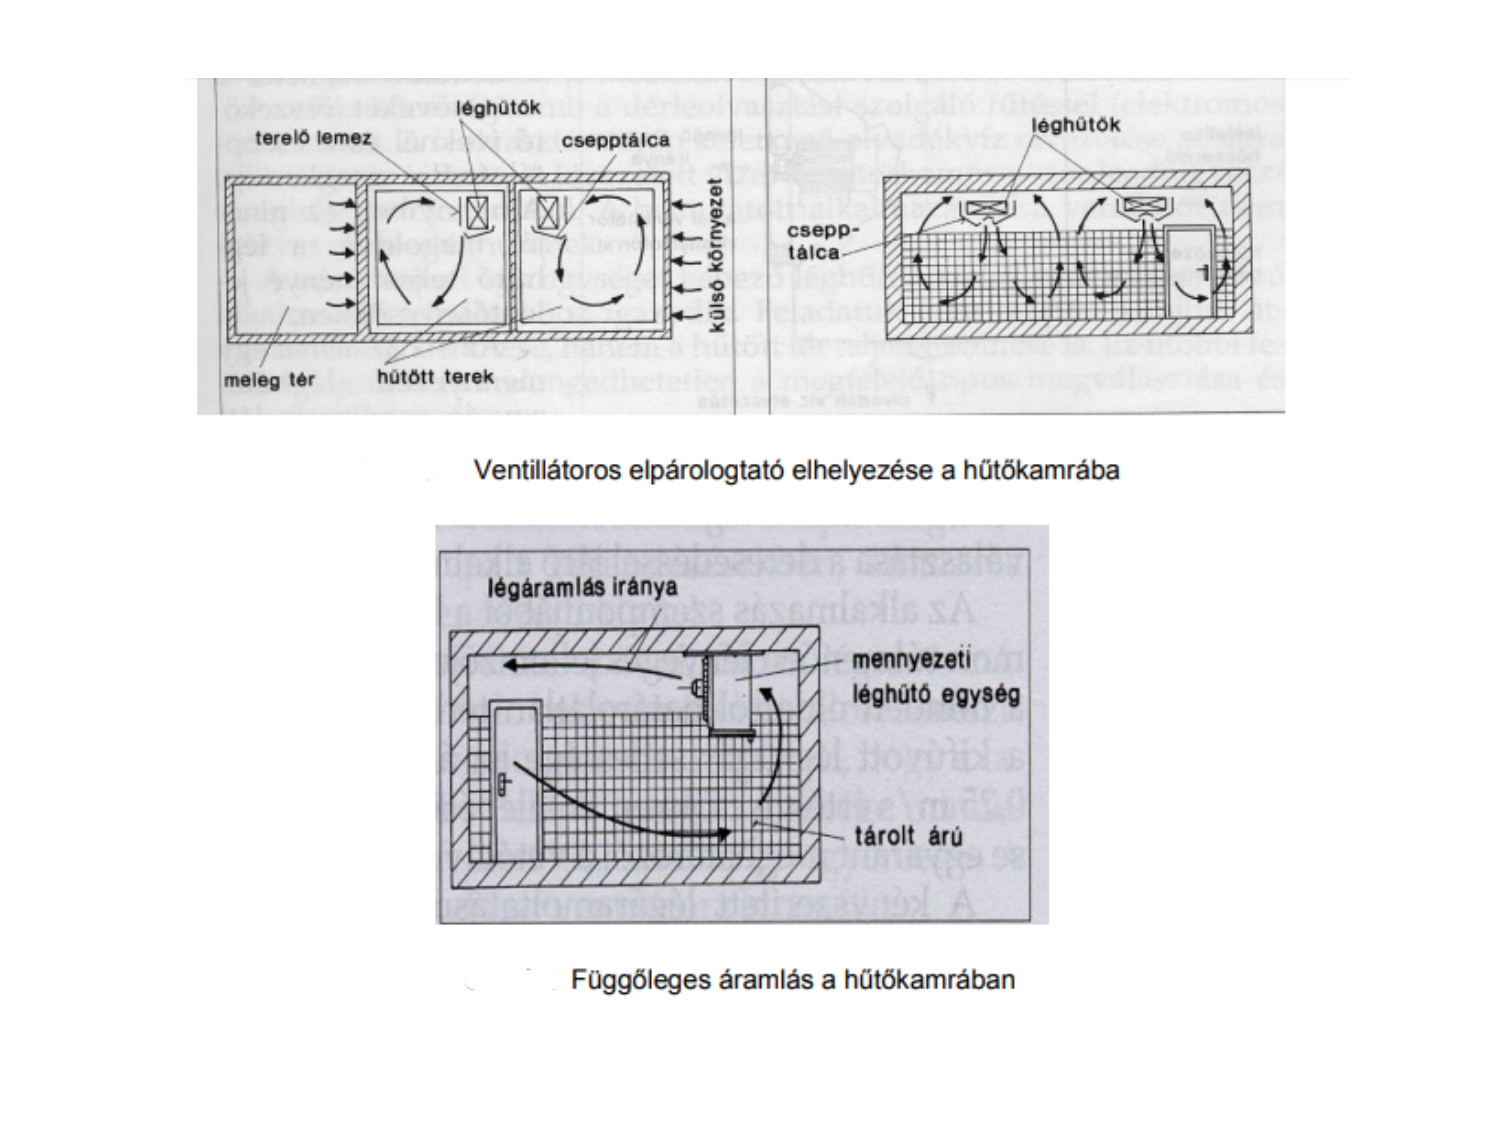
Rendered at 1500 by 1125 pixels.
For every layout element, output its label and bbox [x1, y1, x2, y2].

picture [182, 77, 1350, 1024]
